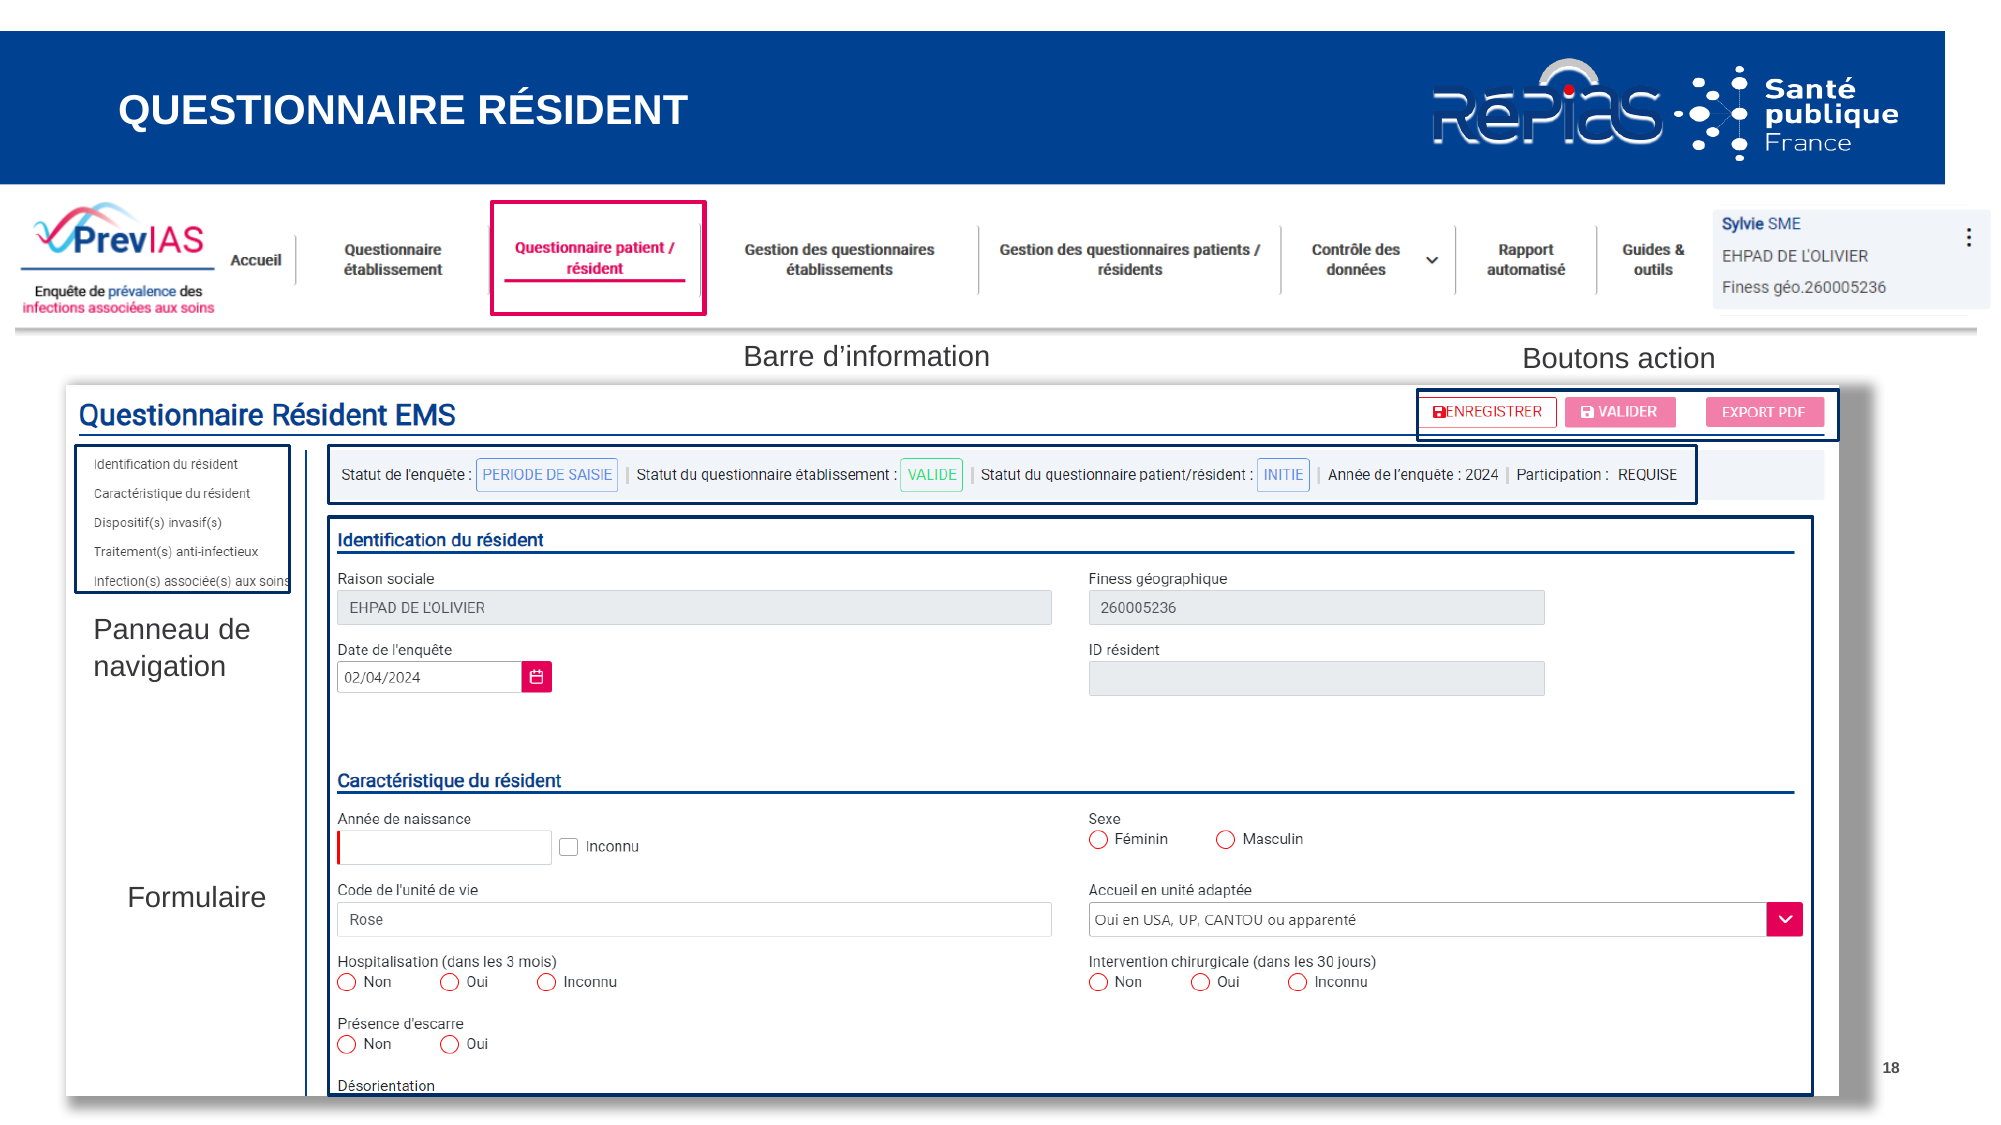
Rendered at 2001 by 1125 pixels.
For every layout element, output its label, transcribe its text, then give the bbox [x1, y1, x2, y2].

picture [1432, 58, 1662, 140]
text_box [15, 195, 2000, 336]
picture [1674, 66, 1898, 161]
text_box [66, 346, 1839, 1096]
title questionnaire résident [112, 30, 1058, 185]
